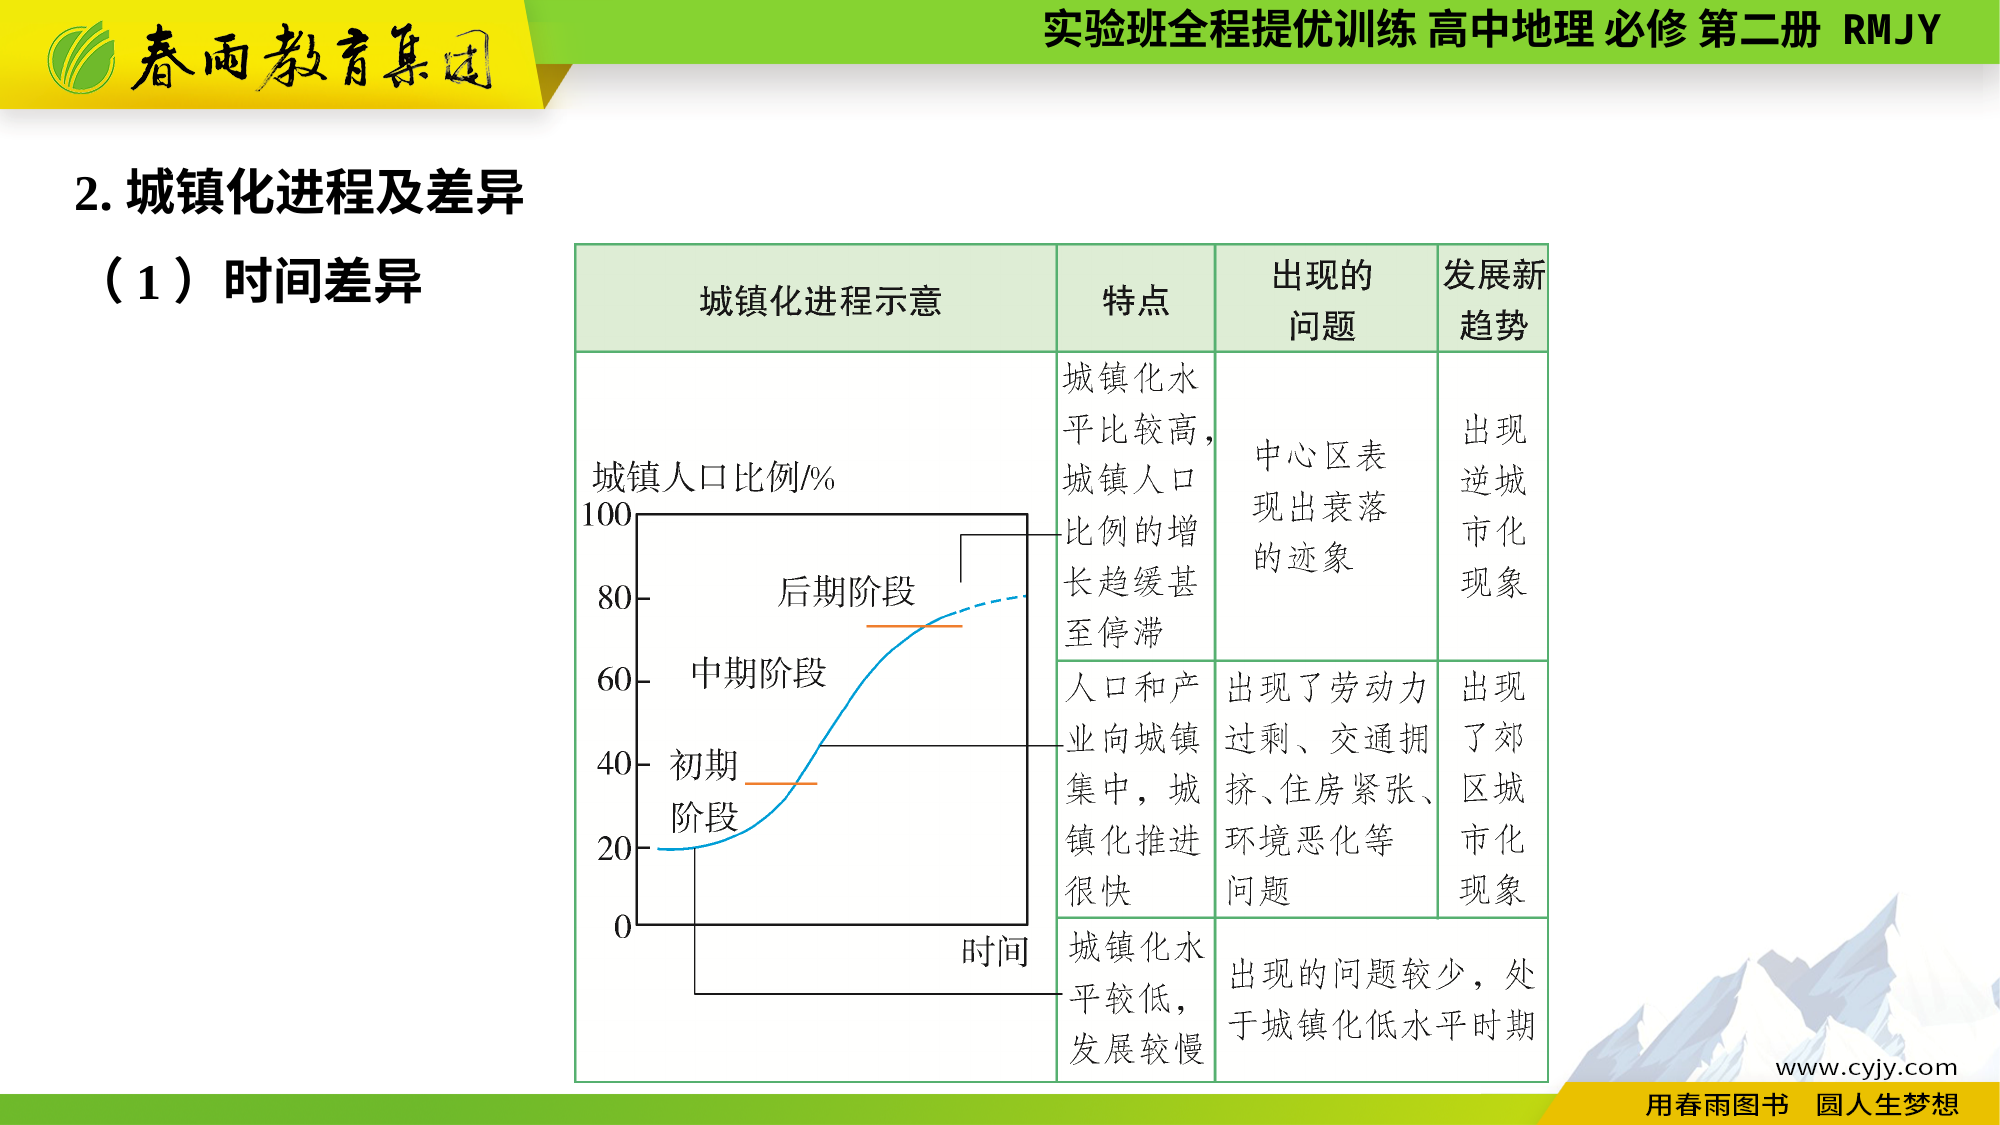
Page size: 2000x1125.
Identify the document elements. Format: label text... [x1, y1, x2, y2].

list 2.城镇化进程及差异 （1）时间差异 [59, 122, 1944, 320]
picture [0, 0, 2000, 1125]
